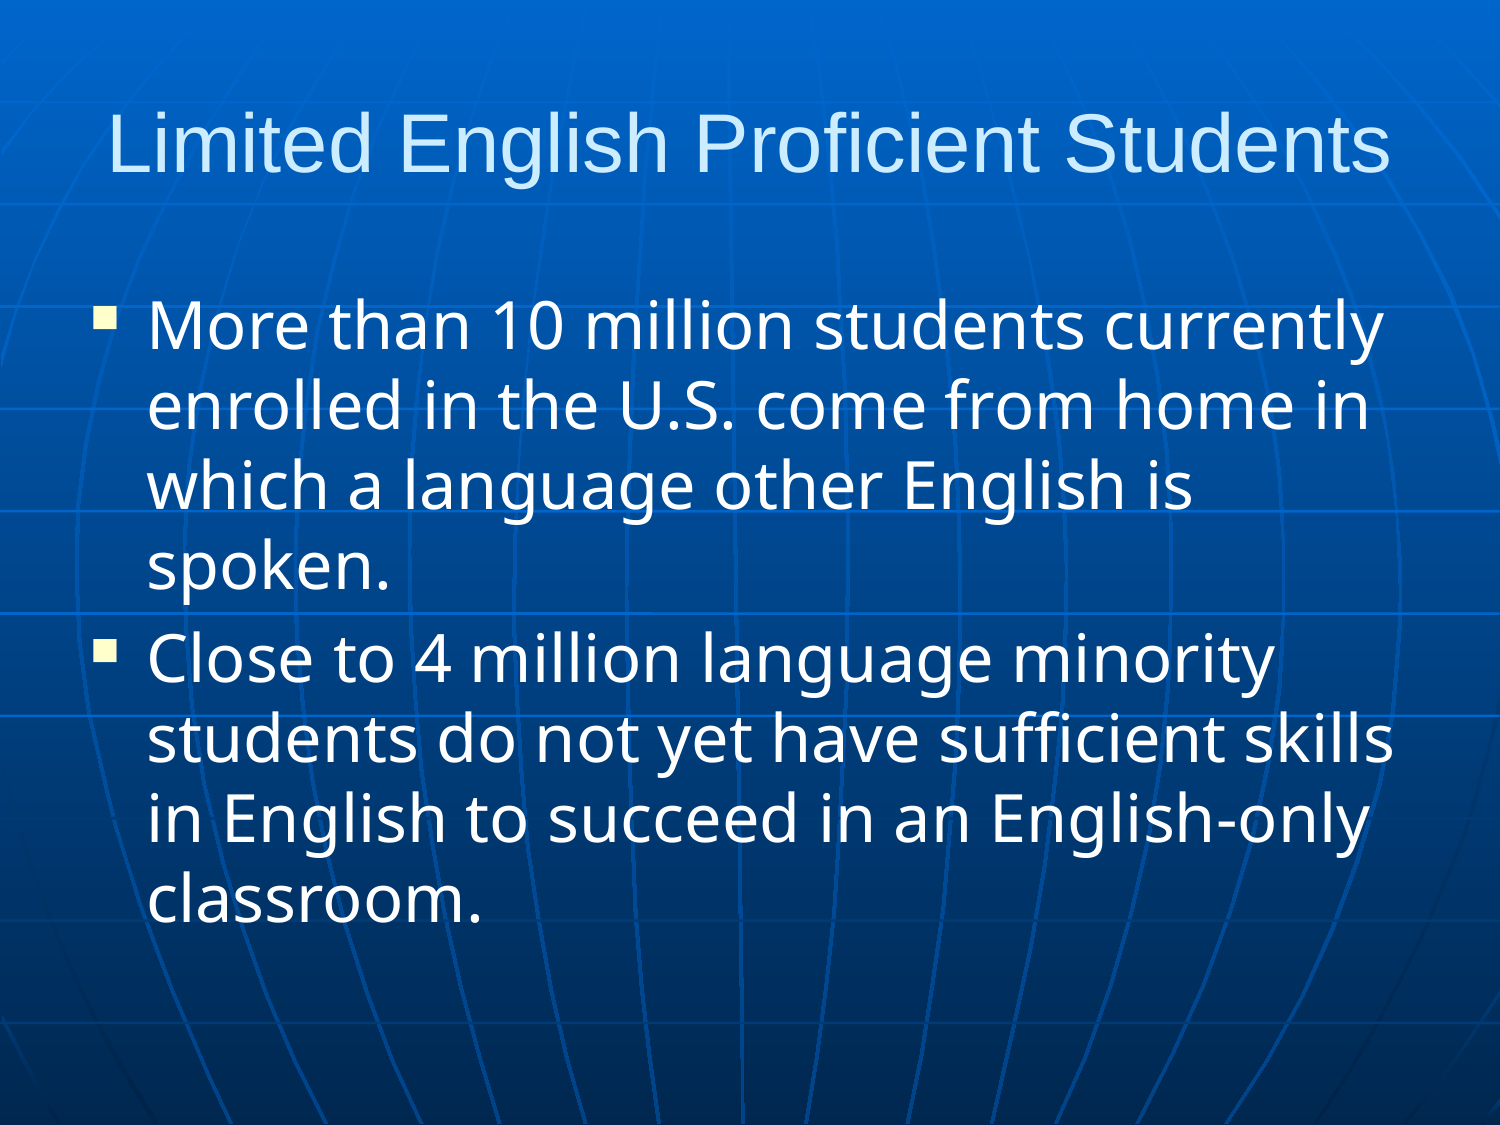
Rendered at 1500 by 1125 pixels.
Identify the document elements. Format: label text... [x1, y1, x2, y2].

list More than 10 million students currently enrolled in the U.S. come from home in which a language other English is spoken. Close to 4 million language minority students do not yet have sufficient skills in English to succeed in an English-only classroom. [75, 275, 1425, 1006]
title Limited English Proficient Students [75, 45, 1425, 233]
